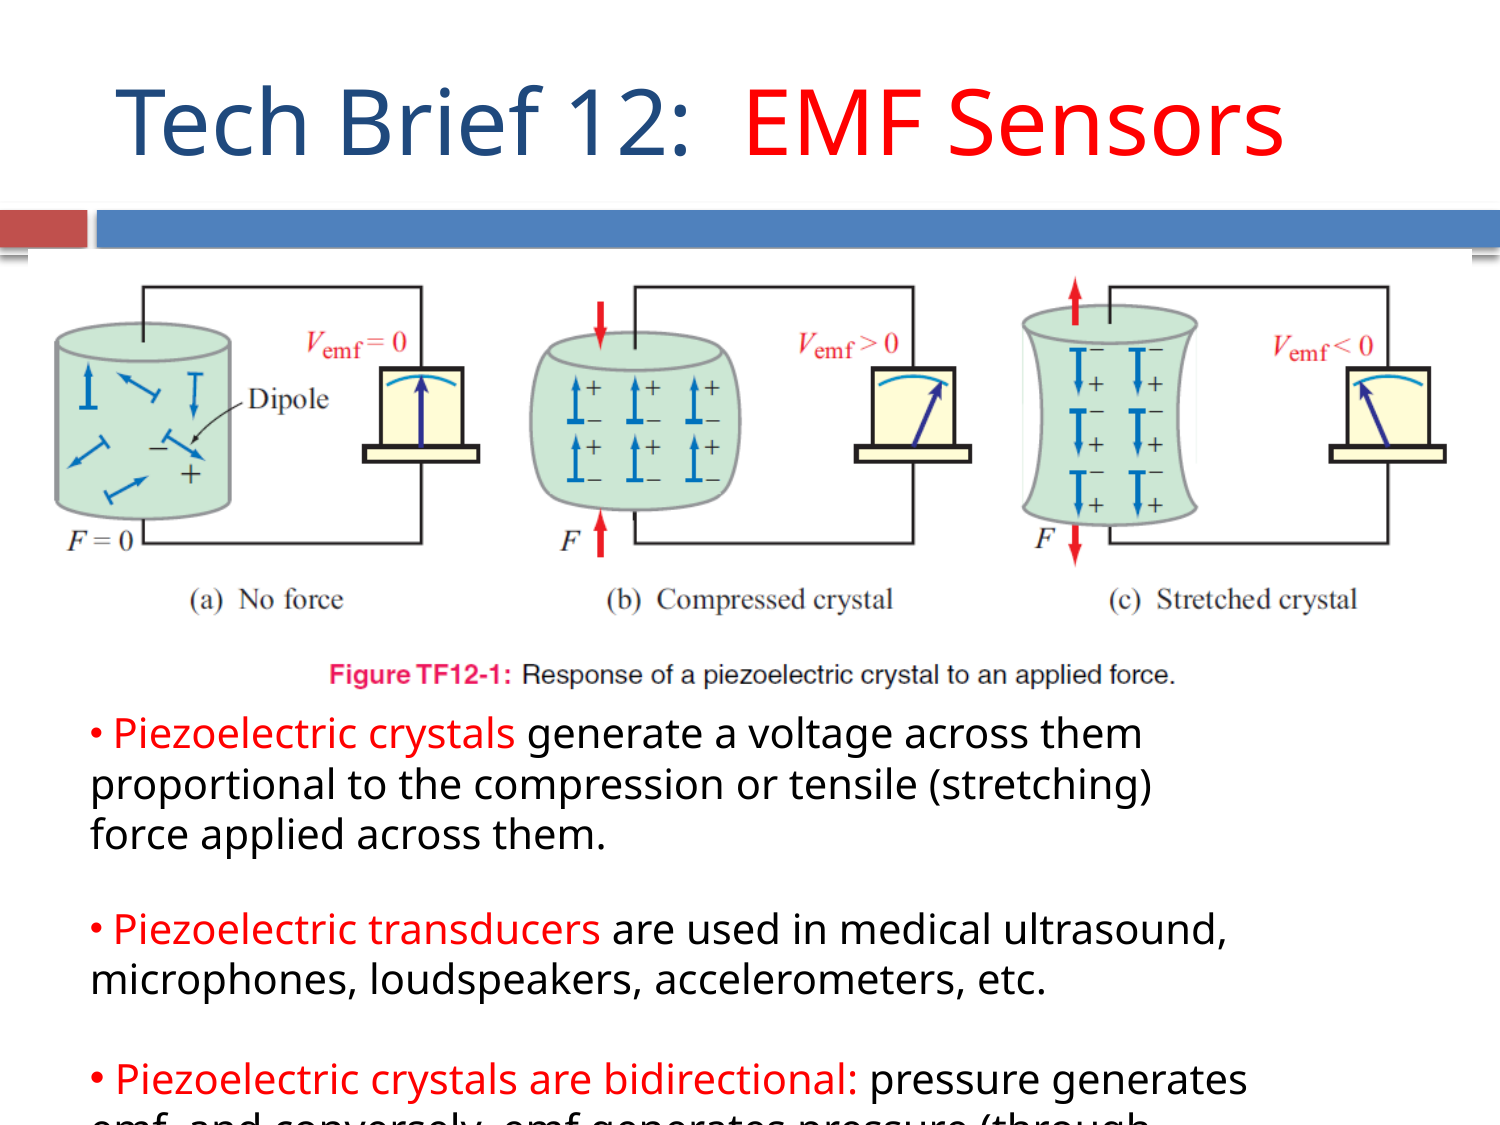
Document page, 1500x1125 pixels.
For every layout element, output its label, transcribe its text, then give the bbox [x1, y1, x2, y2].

text_box Piezoelectric crystals generate a voltage across them proportional to the compression or tensile (stretching) force applied across them. Piezoelectric transducers are used in medical ultrasound, microphones, loudspeakers, accelerometers, etc. Piezoelectric crystals are bidirectional: pressure generates emf, and conversely, emf generates pressure (through shape distortion). [74, 723, 1275, 1125]
picture [28, 249, 1472, 713]
title Tech Brief 12: EMF Sensors [100, 37, 1438, 200]
